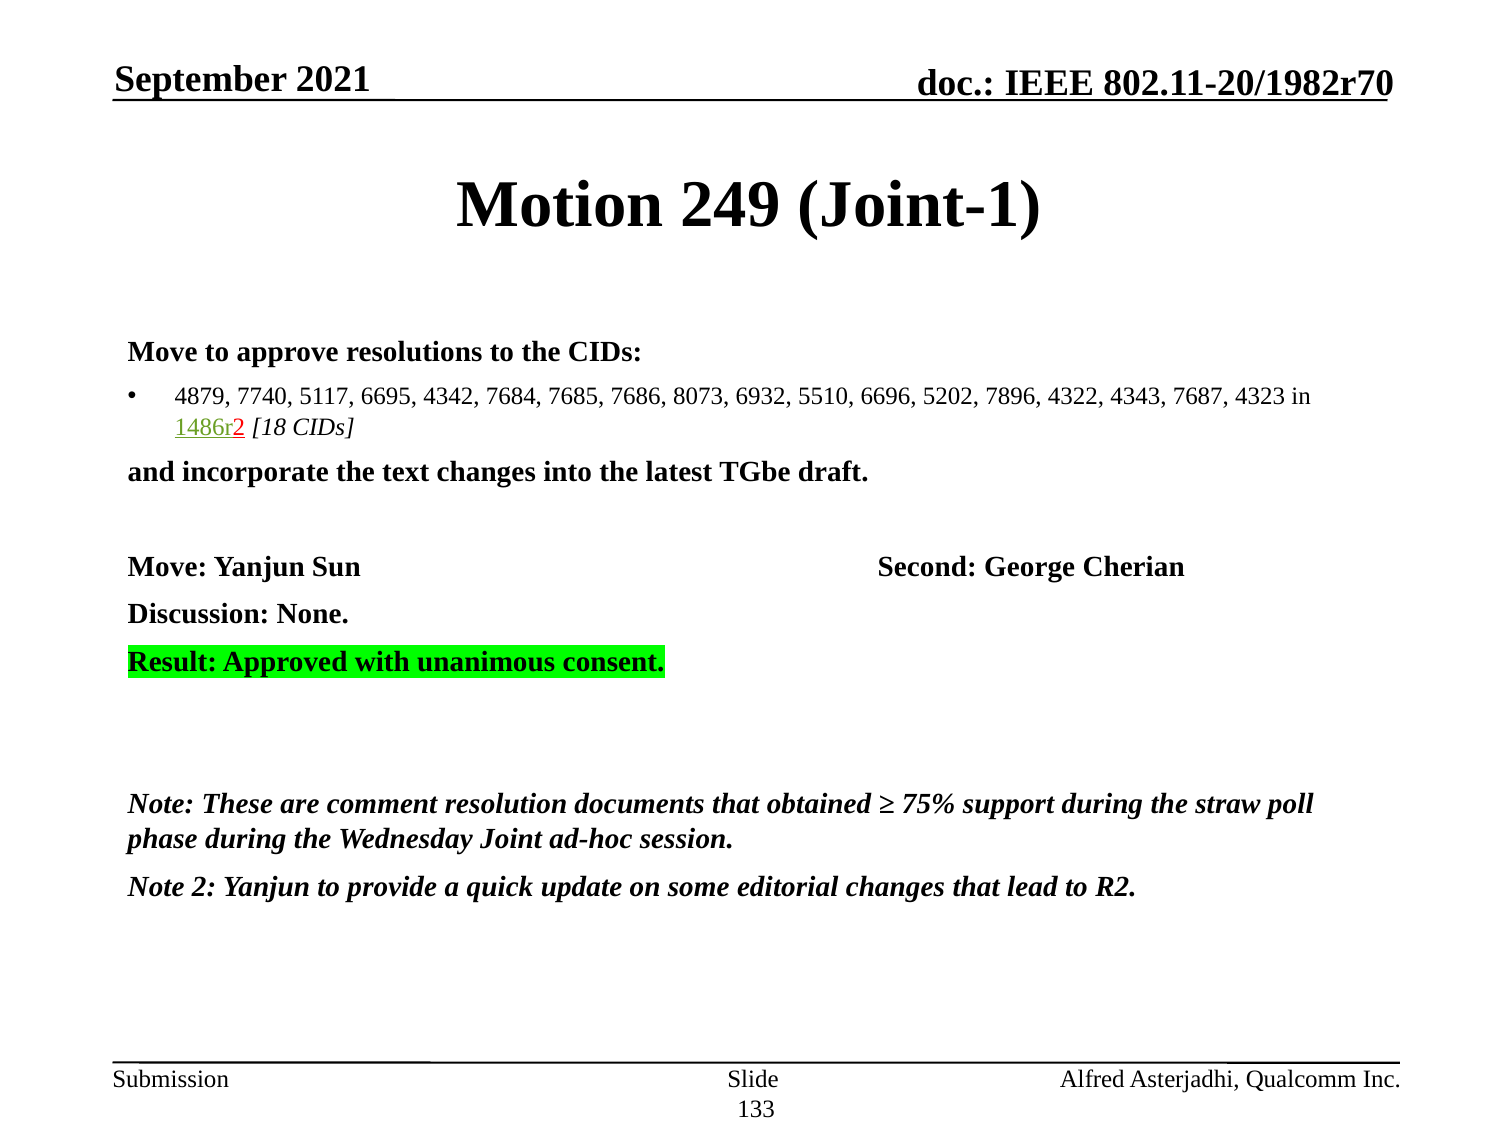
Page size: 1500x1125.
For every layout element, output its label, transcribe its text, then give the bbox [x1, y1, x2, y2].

list Move to approve resolutions to the CIDs: 4879, 7740, 5117, 6695, 4342, 7684, 7685, 7686, 8073, 6932, 5510, 6696, 5202, 7896, 4322, 4343, 7687, 4323 in 1486r2 [18 CIDs] and incorporate the text changes into the latest TGbe draft. Move: Yanjun Sun Second: George Cherian Discussion: None. Result: Approved with unanimous consent. Note: These are comment resolution documents that obtained ≥ 75% support during the straw poll phase during the Wednesday Joint ad-hoc session. Note 2: Yanjun to provide a quick update on some editorial changes that lead to R2. [112, 324, 1388, 1063]
footer Alfred Asterjadhi, Qualcomm Inc. [878, 1061, 1402, 1093]
slide_number Slide 133 [712, 1061, 800, 1123]
title Motion 249 (Joint-1) [112, 112, 1388, 288]
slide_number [114, 54, 423, 100]
